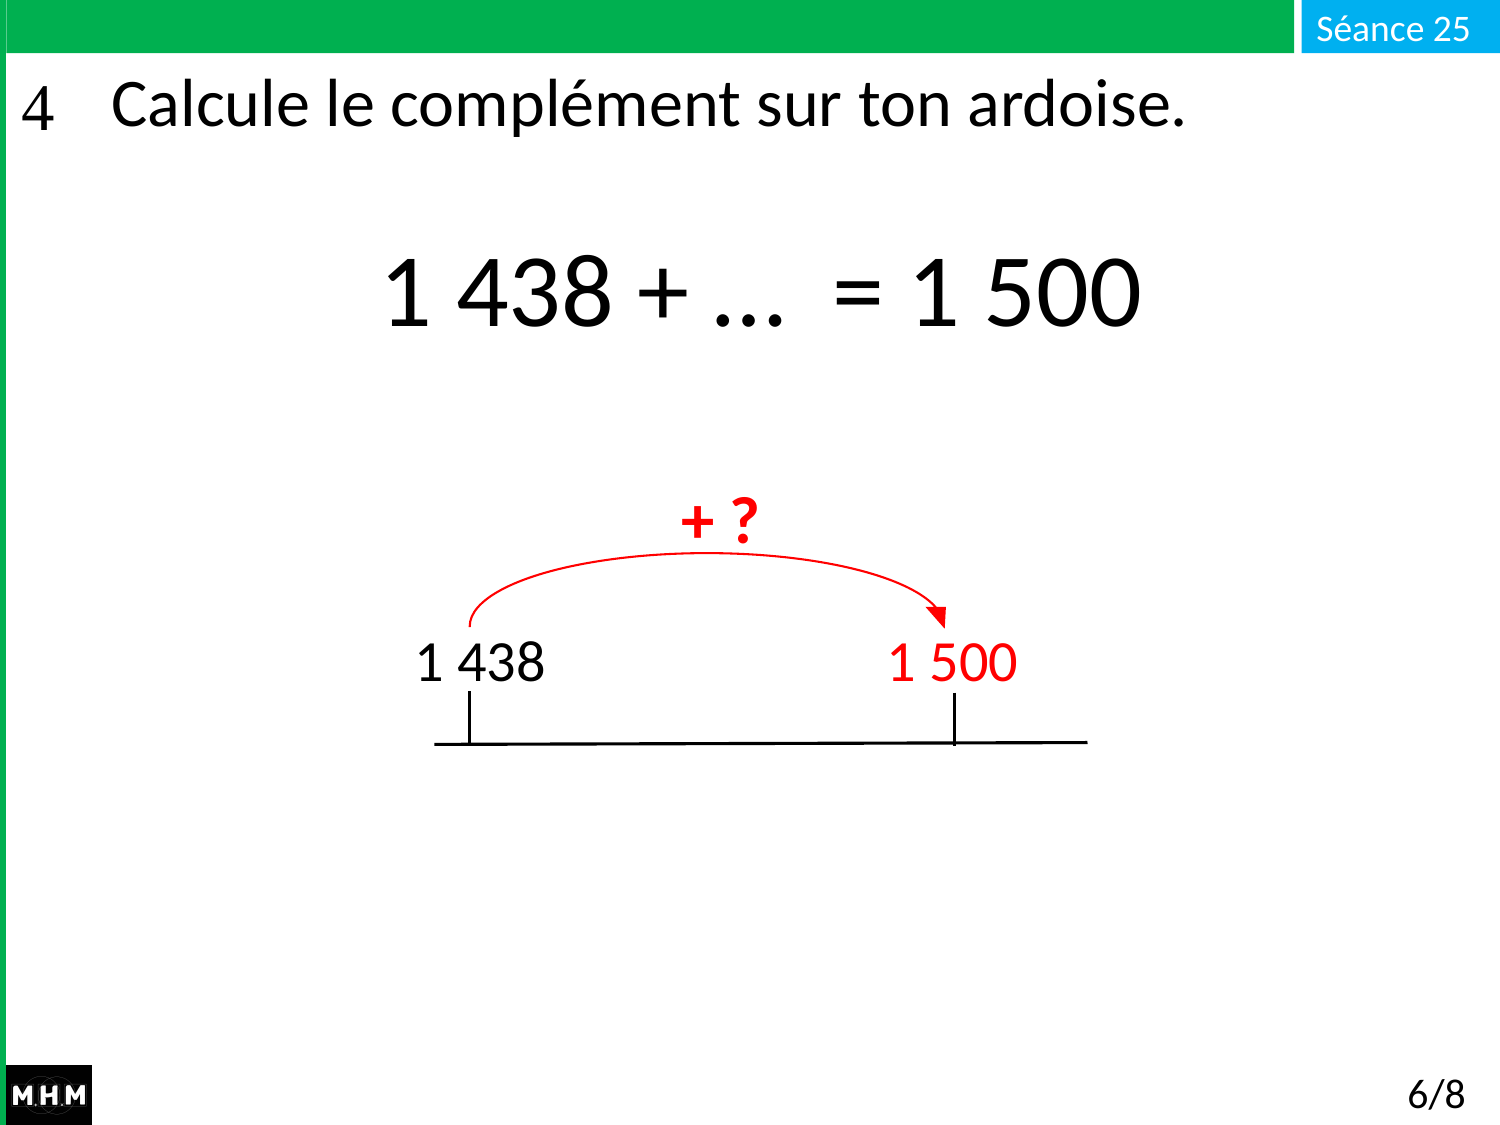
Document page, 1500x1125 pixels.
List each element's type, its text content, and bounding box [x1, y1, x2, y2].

picture [6, 1065, 92, 1125]
title Calcule le complément sur ton ardoise. [96, 60, 1391, 150]
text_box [400, 469, 1088, 746]
text_box 1 438 + … = 1 500 [331, 215, 1191, 356]
list 6/8 [1373, 1064, 1500, 1125]
